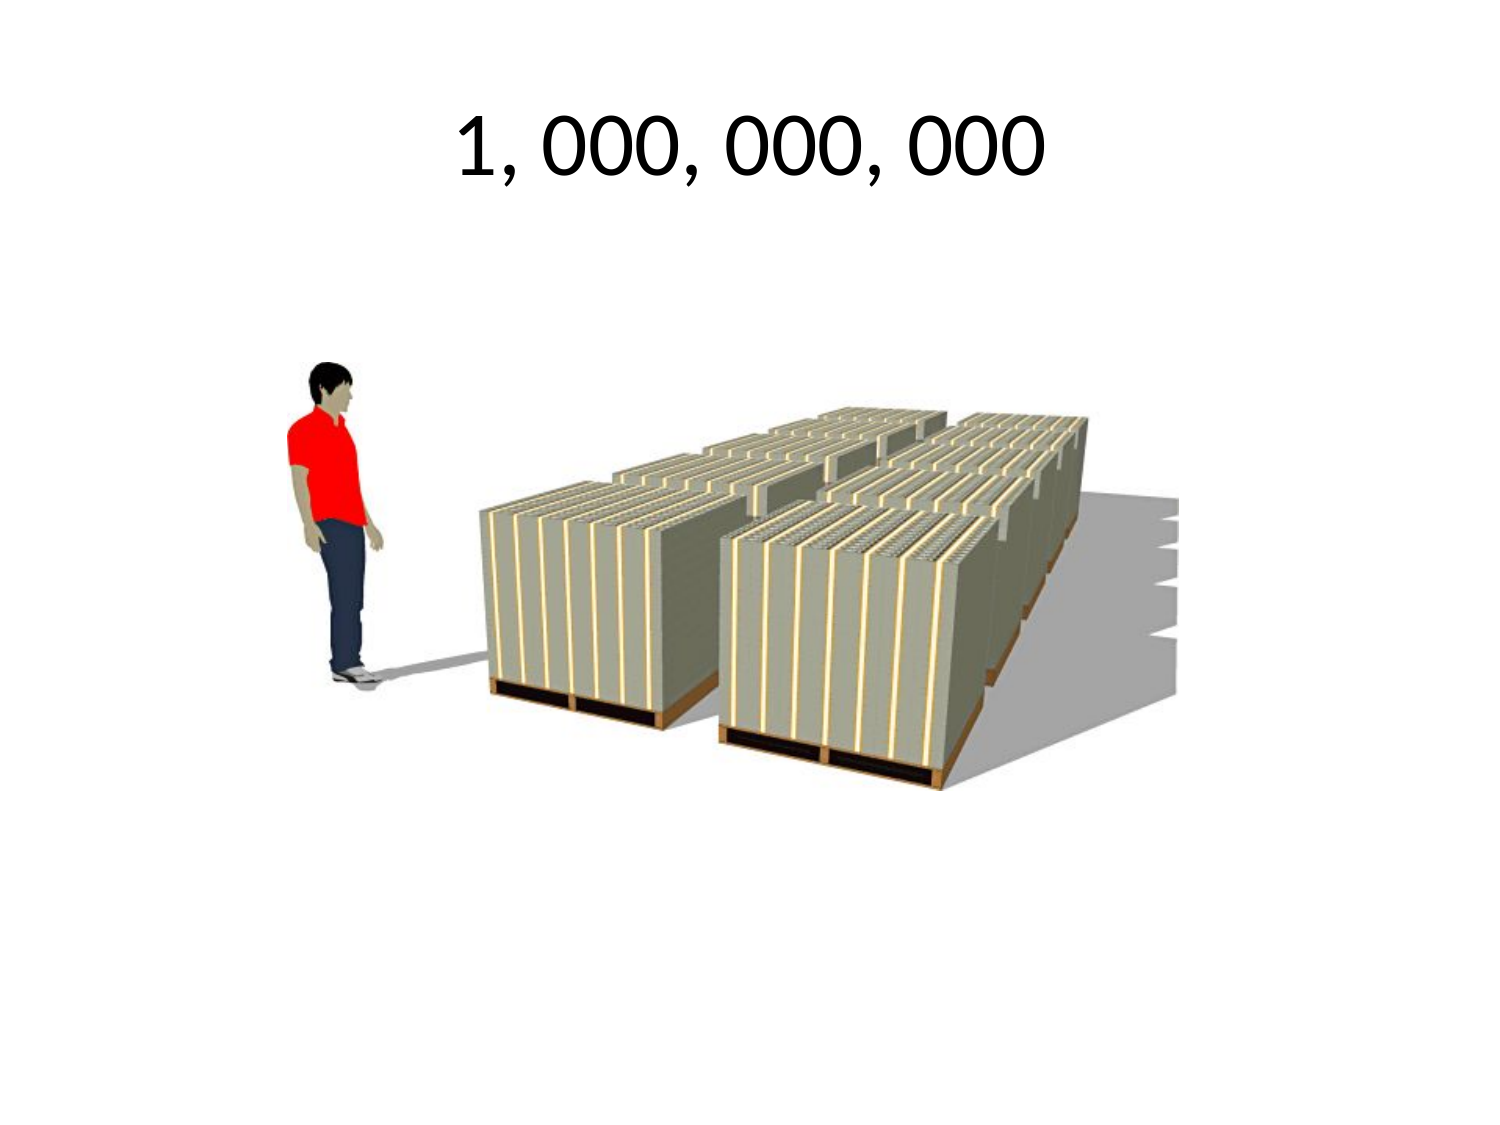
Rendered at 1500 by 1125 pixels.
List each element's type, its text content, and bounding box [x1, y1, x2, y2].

picture [287, 362, 1179, 791]
title 1, 000, 000, 000 [75, 45, 1425, 233]
